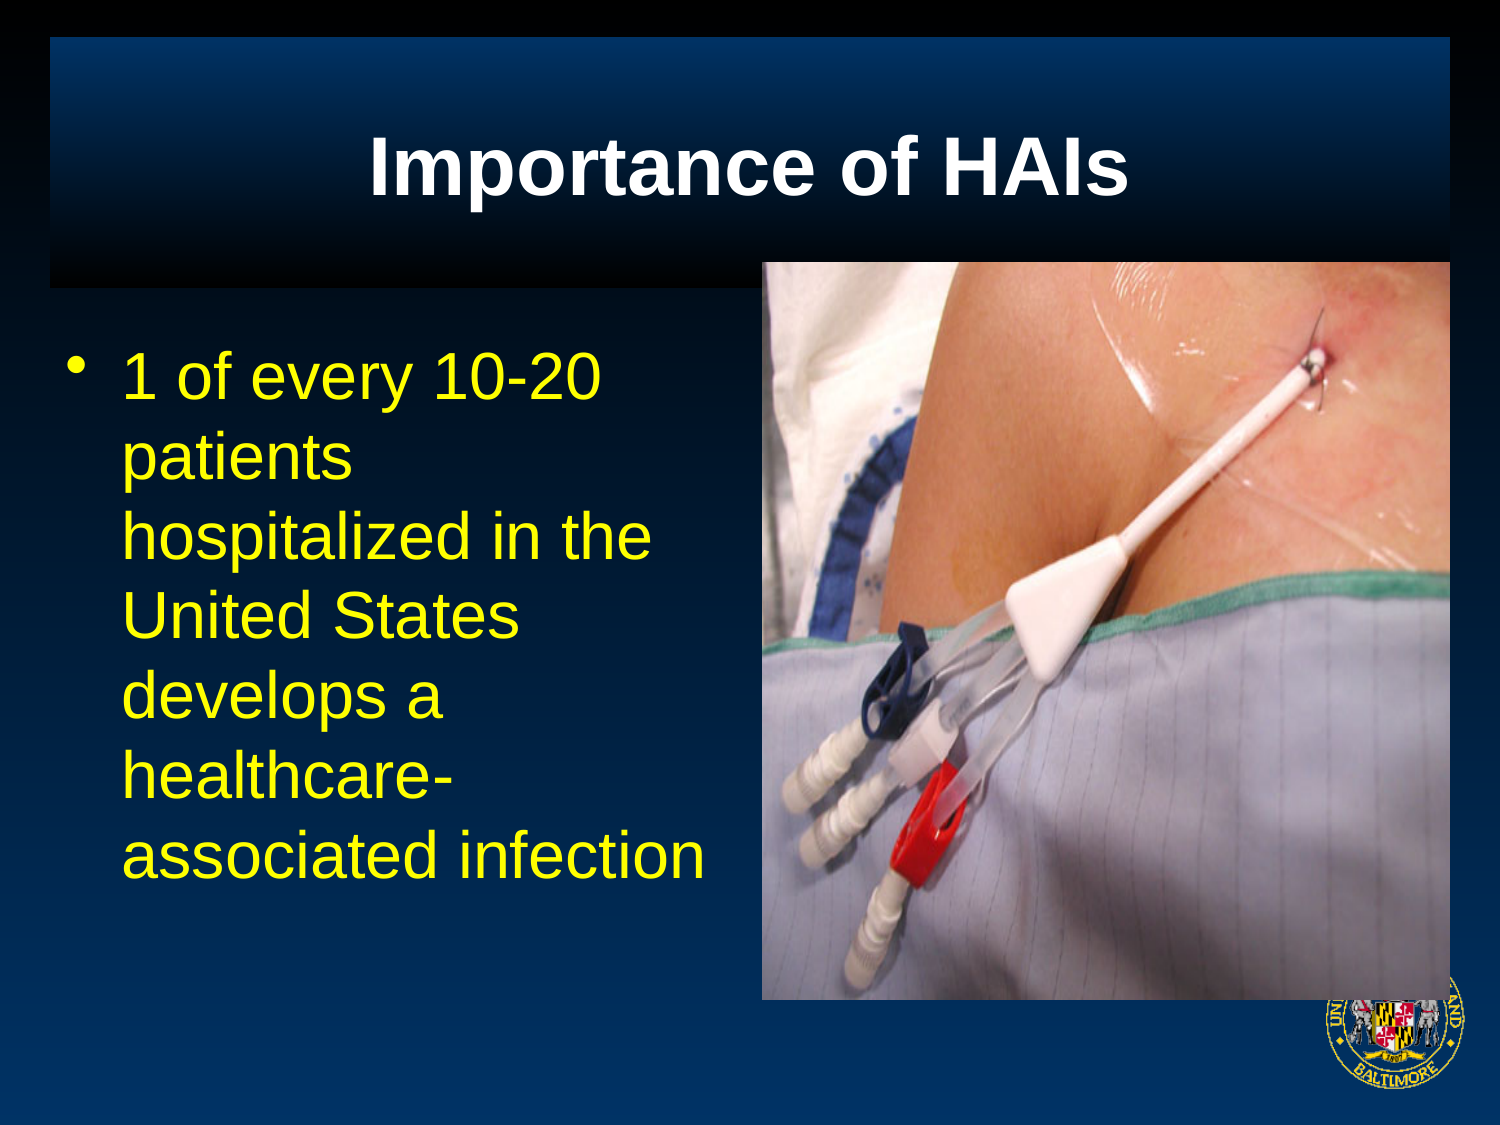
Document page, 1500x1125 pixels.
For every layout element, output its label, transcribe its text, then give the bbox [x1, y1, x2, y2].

picture [762, 262, 1468, 1108]
title Importance of HAIs [49, 37, 1451, 288]
list 1 of every 10-20 patients hospitalized in the United States develops a healthcare-associated infection [49, 324, 738, 1088]
